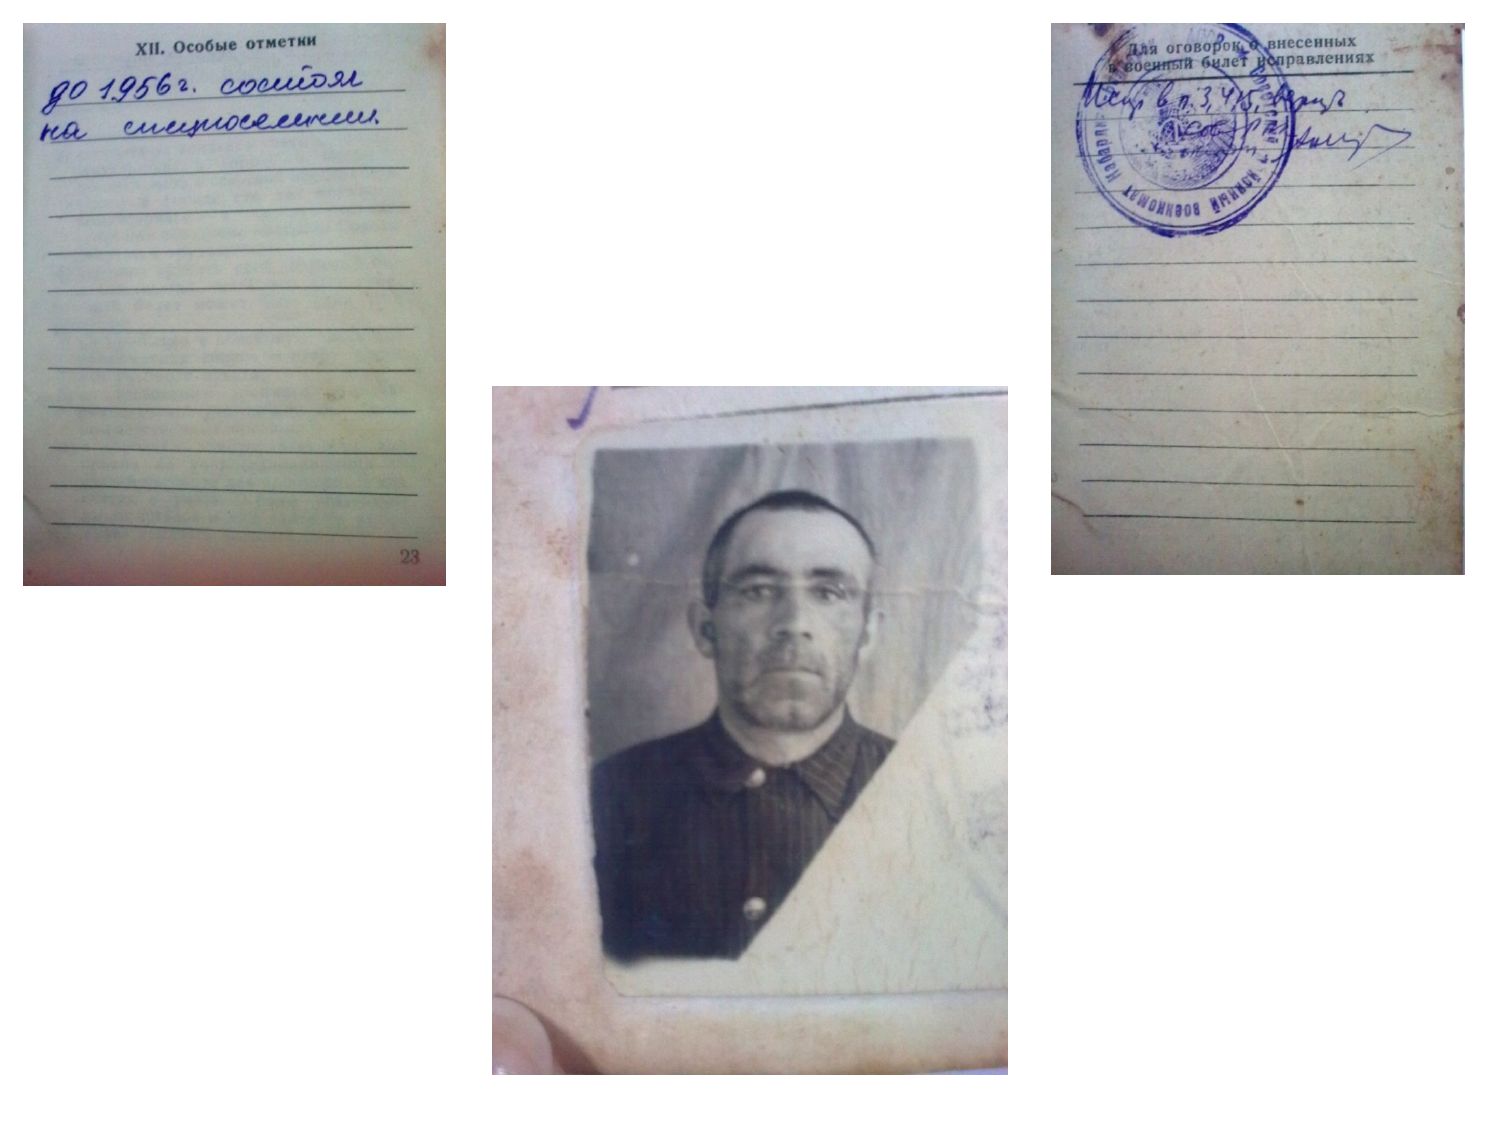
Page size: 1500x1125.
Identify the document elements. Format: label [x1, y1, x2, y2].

picture [23, 23, 446, 587]
picture [1051, 23, 1466, 575]
picture [491, 386, 1008, 1075]
